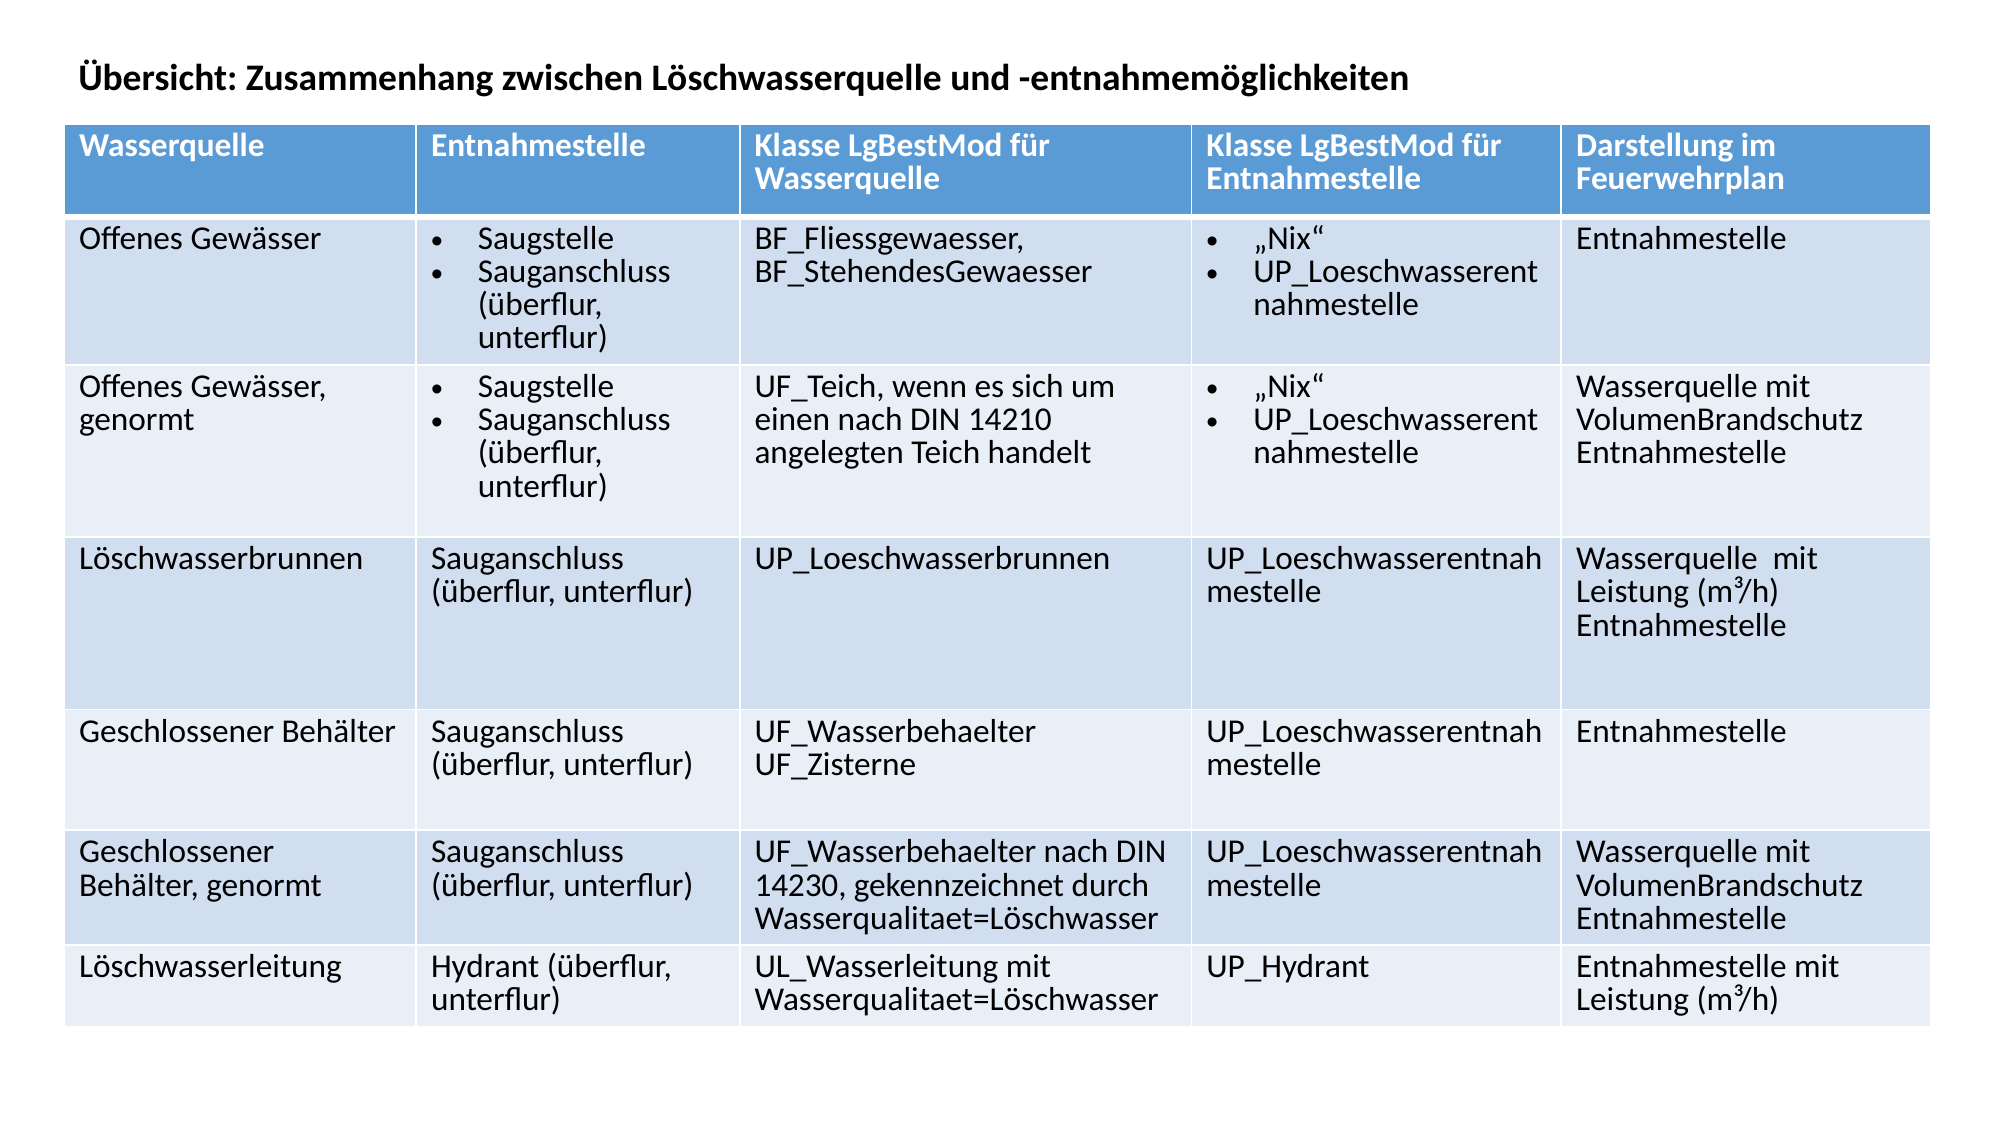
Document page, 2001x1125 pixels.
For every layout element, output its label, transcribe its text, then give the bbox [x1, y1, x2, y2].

table_cell UF_Wasserbehaelter nach DIN 14230, gekennzeichnet durch Wasserqualitaet=Löschwasser [741, 831, 1191, 944]
table_cell Löschwasserleitung [65, 946, 415, 1026]
table_cell Löschwasserbrunnen [65, 538, 415, 709]
table_header Wasserquelle [65, 125, 415, 214]
table_cell Geschlossener Behälter [65, 710, 415, 829]
table_header Entnahmestelle [417, 125, 739, 214]
table_cell „Nix“ UP_Loeschwasserentnahmestelle [1192, 220, 1560, 364]
table_cell BF_Fliessgewaesser, BF_StehendesGewaesser [741, 220, 1191, 364]
table_cell Saugstelle Sauganschluss (überflur, unterflur) [417, 220, 739, 364]
table_cell Entnahmestelle [1562, 220, 1930, 364]
table_cell UP_Loeschwasserentnahmestelle [1192, 538, 1560, 709]
table_cell UL_Wasserleitung mit Wasserqualitaet=Löschwasser [741, 946, 1191, 1026]
table_cell UP_Loeschwasserentnahmestelle [1192, 710, 1560, 829]
table_header Darstellung im Feuerwehrplan [1562, 125, 1930, 214]
text_box Übersicht: Zusammenhang zwischen Löschwasserquelle und -entnahmemöglichkeiten [63, 45, 1426, 105]
table_cell Wasserquelle mit Leistung (m³/h) Entnahmestelle [1562, 538, 1930, 709]
table_cell Wasserquelle mit VolumenBrandschutz Entnahmestelle [1562, 366, 1930, 536]
table_cell Entnahmestelle mit Leistung (m³/h) [1562, 946, 1930, 1026]
table_cell Saugstelle Sauganschluss (überflur, unterflur) [417, 366, 739, 536]
table_cell UP_Loeschwasserbrunnen [741, 538, 1191, 709]
table_cell Offenes Gewässer, genormt [65, 366, 415, 536]
table_cell UP_Hydrant [1192, 946, 1560, 1026]
table_cell „Nix“ UP_Loeschwasserentnahmestelle [1192, 366, 1560, 536]
table_cell Offenes Gewässer [65, 220, 415, 364]
table_cell UF_Teich, wenn es sich um einen nach DIN 14210 angelegten Teich handelt [741, 366, 1191, 536]
table_cell Wasserquelle mit VolumenBrandschutz Entnahmestelle [1562, 831, 1930, 944]
table_header Klasse LgBestMod für Entnahmestelle [1192, 125, 1560, 214]
table_cell Sauganschluss (überflur, unterflur) [417, 710, 739, 829]
table_cell Sauganschluss (überflur, unterflur) [417, 831, 739, 944]
table_cell Geschlossener Behälter, genormt [65, 831, 415, 944]
table_cell Hydrant (überflur, unterflur) [417, 946, 739, 1026]
table_cell UP_Loeschwasserentnahmestelle [1192, 831, 1560, 944]
table_cell UF_Wasserbehaelter UF_Zisterne [741, 710, 1191, 829]
table_cell Entnahmestelle [1562, 710, 1930, 829]
table_cell Sauganschluss (überflur, unterflur) [417, 538, 739, 709]
table_header Klasse LgBestMod für Wasserquelle [741, 125, 1191, 214]
